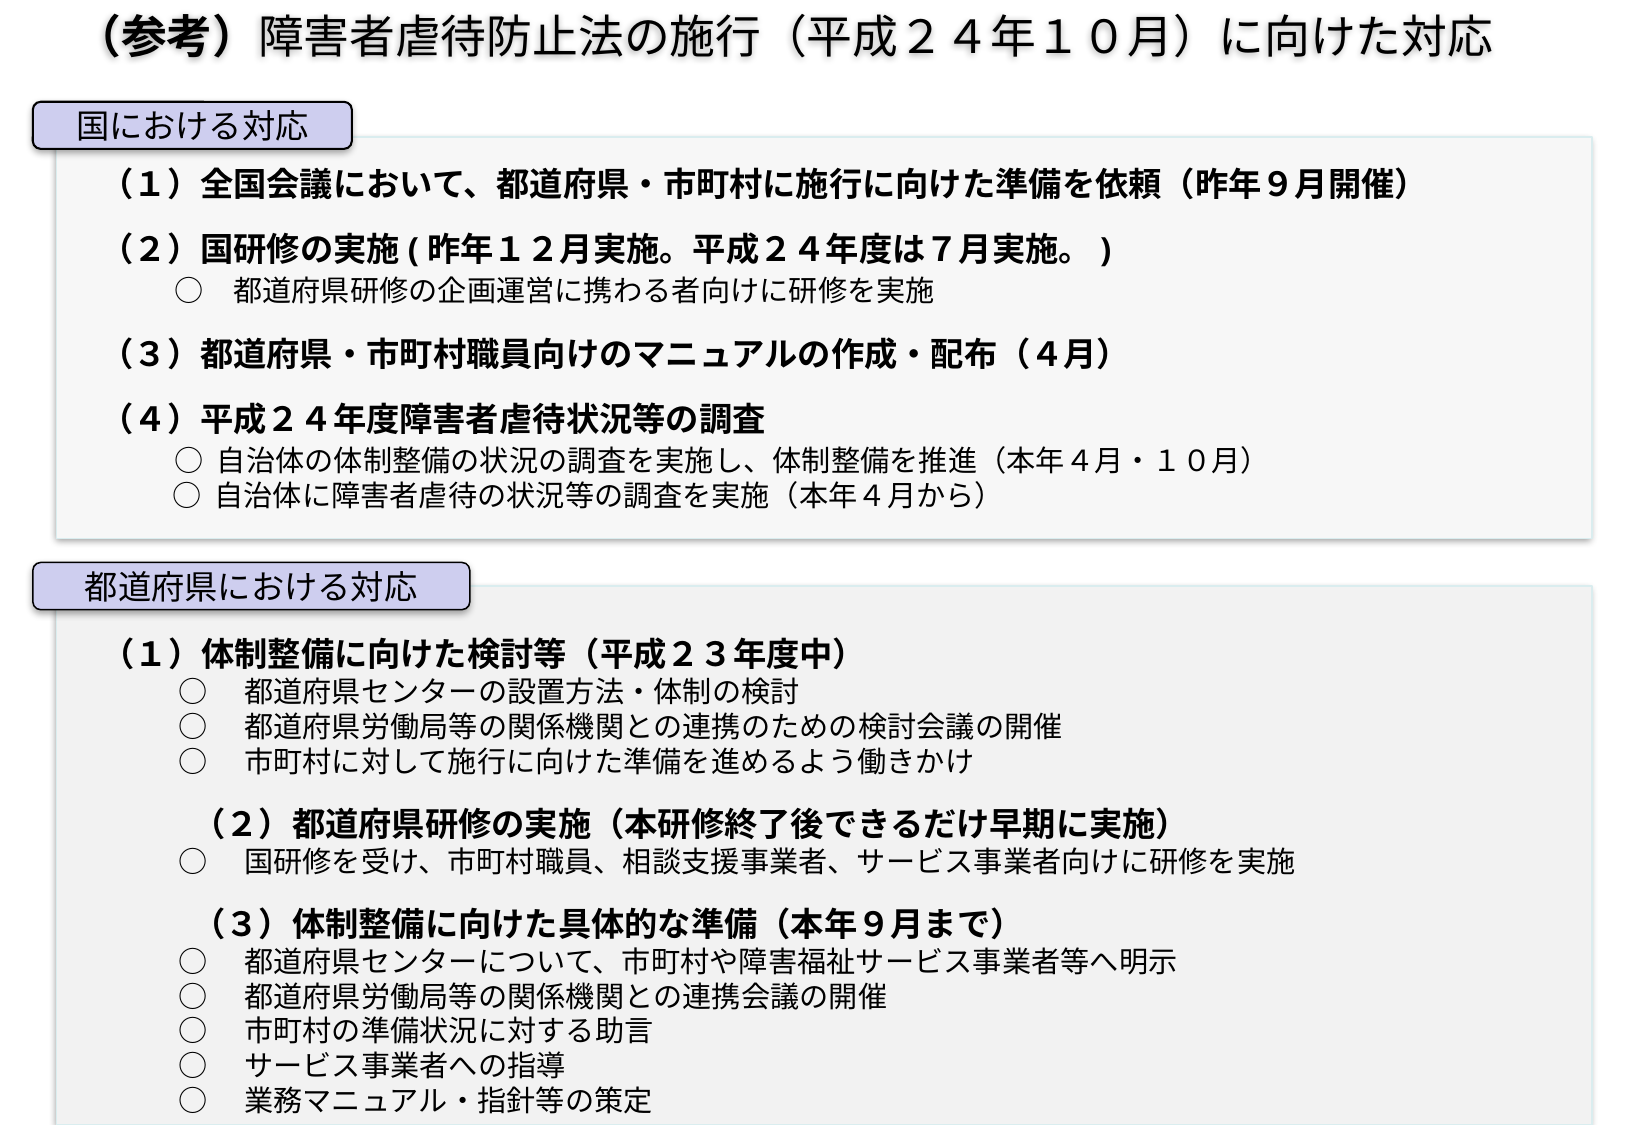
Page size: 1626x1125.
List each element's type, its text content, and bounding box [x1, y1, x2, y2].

text_box （１）体制整備に向けた検討等（平成２３年度中） ○ 都道府県センターの設置方法・体制の検討 ○ 都道府県労働局等の関係機関との連携のための検討会議の開催 ○ 市町村に対して施行に向けた準備を進めるよう働きかけ （２）都道府県研修の実施（本研修終了後できるだけ早期に実施） ○ 国研修を受け、市町村職員、相談支援事業者、サービス事業者向けに研修を実施 （３）体制整備に向けた具体的な準備（本年９月まで） ○ 都道府県センターについて、市町村や障害福祉サービス事業者等へ明示 ○ 都道府県労働局等の関係機関との連携会議の開催 ○ 市町村の準備状況に対する助言 ○ サービス事業者への指導 ○ 業務マニュアル・指針等の策定 [53, 583, 1595, 1125]
text_box （１）全国会議において、都道府県・市町村に施行に向けた準備を依頼（昨年９月開催） （２）国研修の実施(昨年１２月実施。平成２４年度は７月実施。) ○ 都道府県研修の企画運営に携わる者向けに研修を実施 （３）都道府県・市町村職員向けのマニュアルの作成・配布（４月） （４）平成２４年度障害者虐待状況等の調査 ○ 自治体の体制整備の状況の調査を実施し、体制整備を推進（本年４月・１０月） ○ 自治体に障害者虐待の状況等の調査を実施（本年４月から） [53, 134, 1595, 542]
text_box （参考）障害者虐待防止法の施行（平成２４年１０月）に向けた対応 [233, 0, 1285, 67]
text_box 国における対応 [32, 101, 352, 149]
text_box 都道府県における対応 [32, 562, 470, 610]
